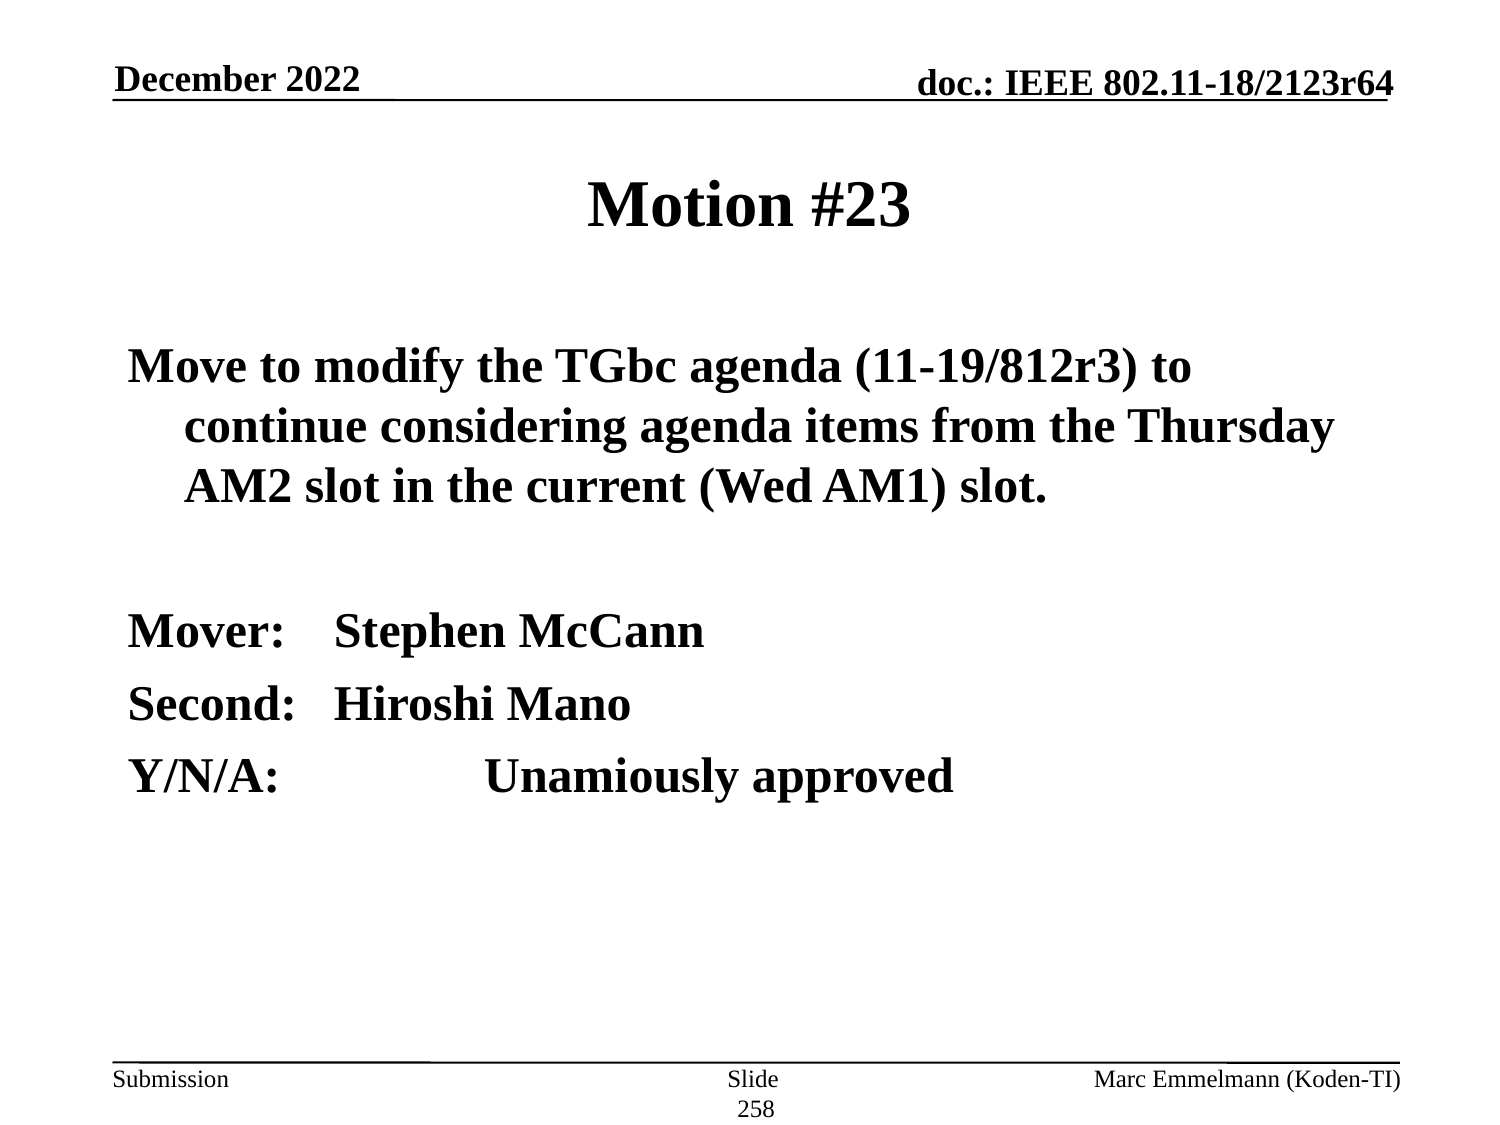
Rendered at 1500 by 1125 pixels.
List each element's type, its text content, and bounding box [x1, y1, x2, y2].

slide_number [114, 54, 423, 100]
slide_number Slide 258 [712, 1061, 800, 1123]
list Move to modify the TGbc agenda (11-19/812r3) to continue considering agenda items from the Thursday AM2 slot in the current (Wed AM1) slot. Mover: Stephen McCann Second: Hiroshi Mano Y/N/A: Unamiously approved [112, 324, 1388, 1000]
title Motion #23 [112, 112, 1388, 288]
footer Marc Emmelmann (Koden-TI) [878, 1061, 1402, 1093]
